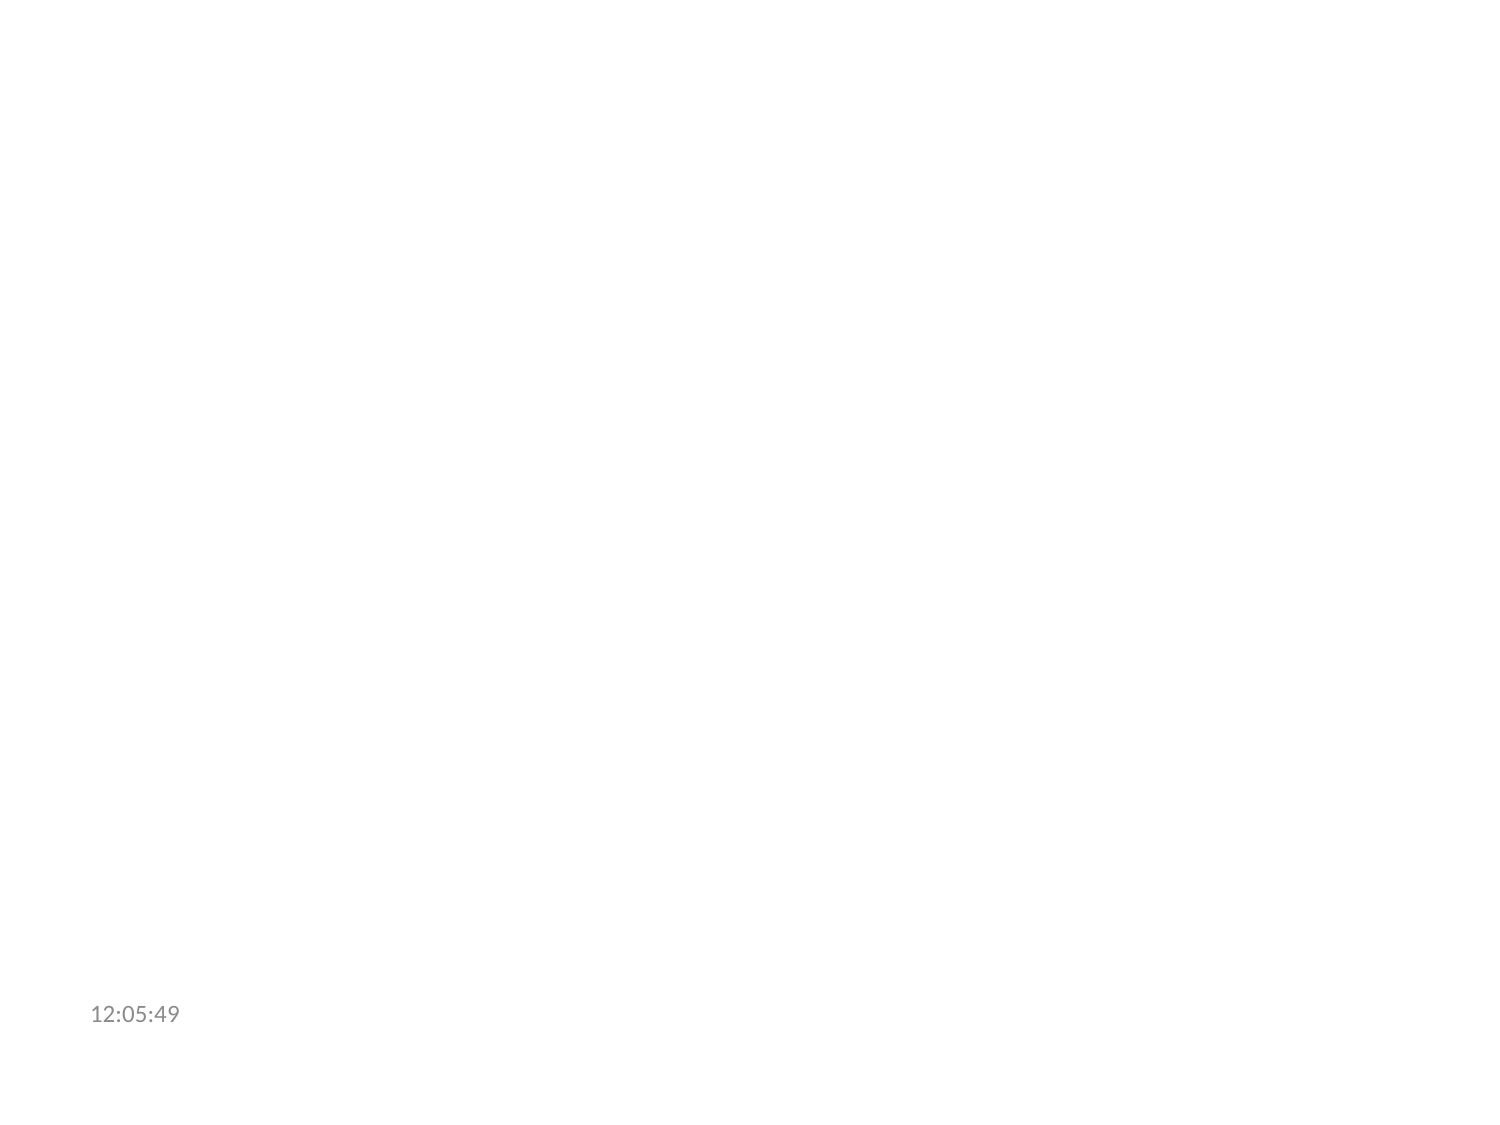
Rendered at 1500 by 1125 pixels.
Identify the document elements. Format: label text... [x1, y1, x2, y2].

text_box 15:35:09 [75, 982, 425, 1043]
